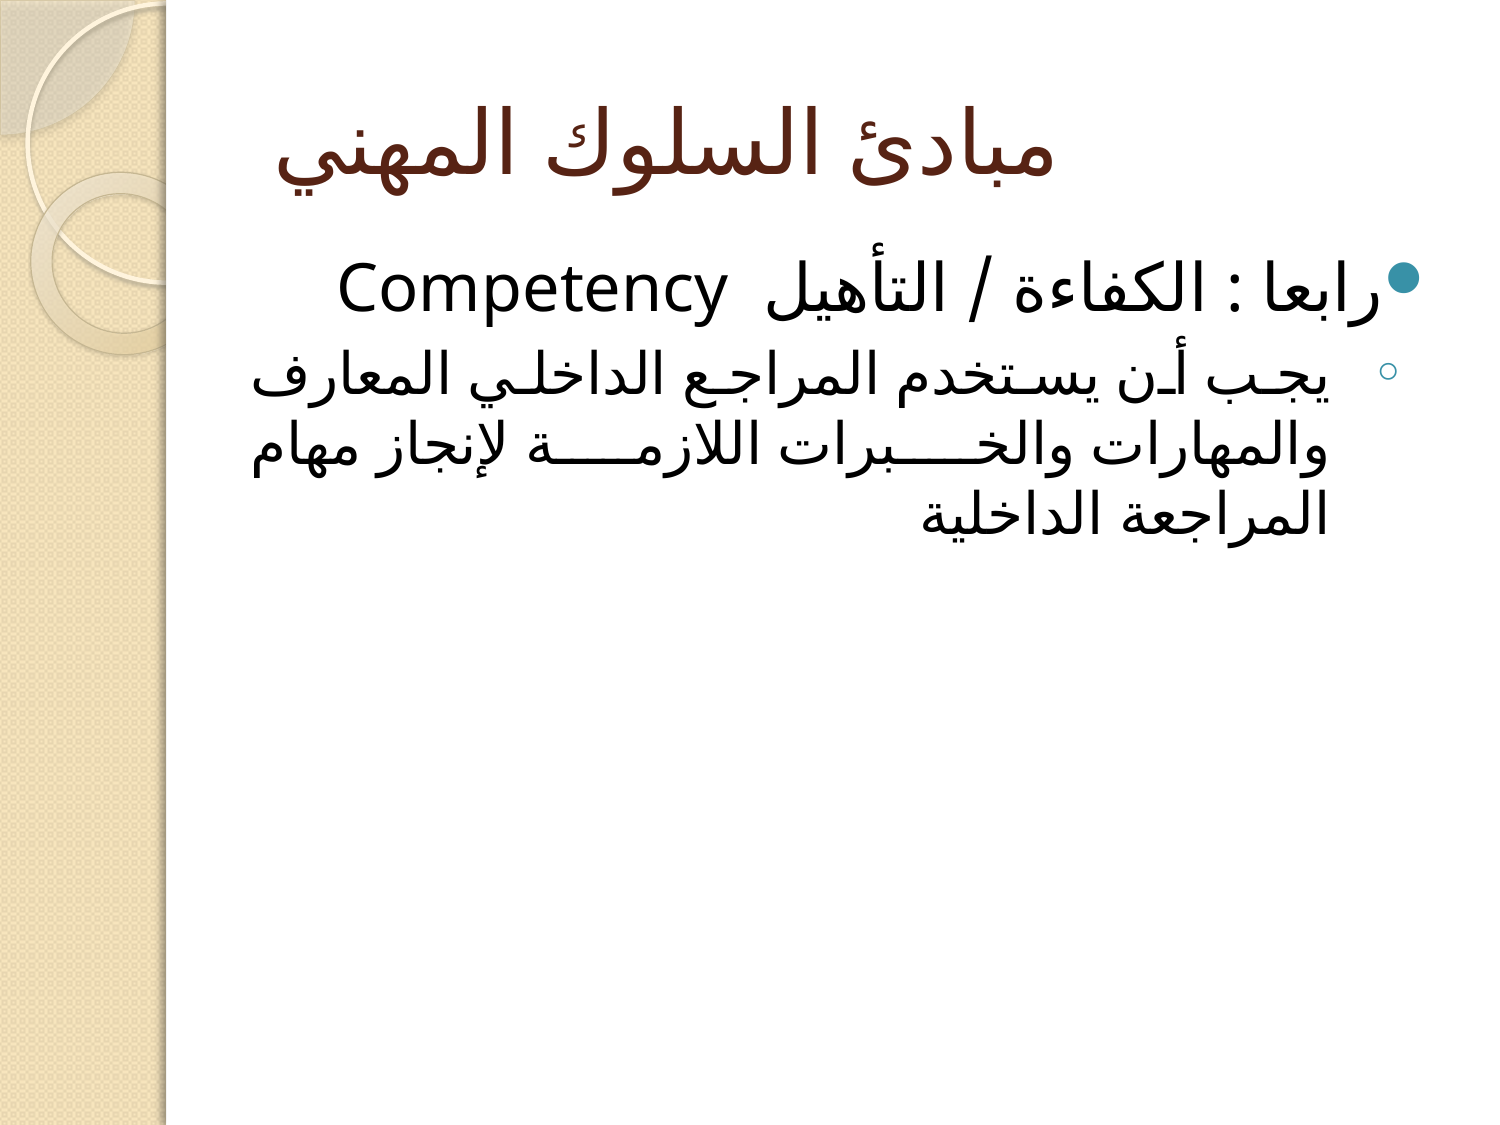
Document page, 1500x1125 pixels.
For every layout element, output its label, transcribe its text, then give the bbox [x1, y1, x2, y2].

list رابعا : الكفاءة / التأهيل Competency يجب أن يستخدم المراجع الداخلي المعارف والمهارات والخبرات اللازمة لإنجاز مهام المراجعة الداخلية [235, 237, 1466, 1025]
title مبادئ السلوك المهني [235, 45, 1466, 233]
